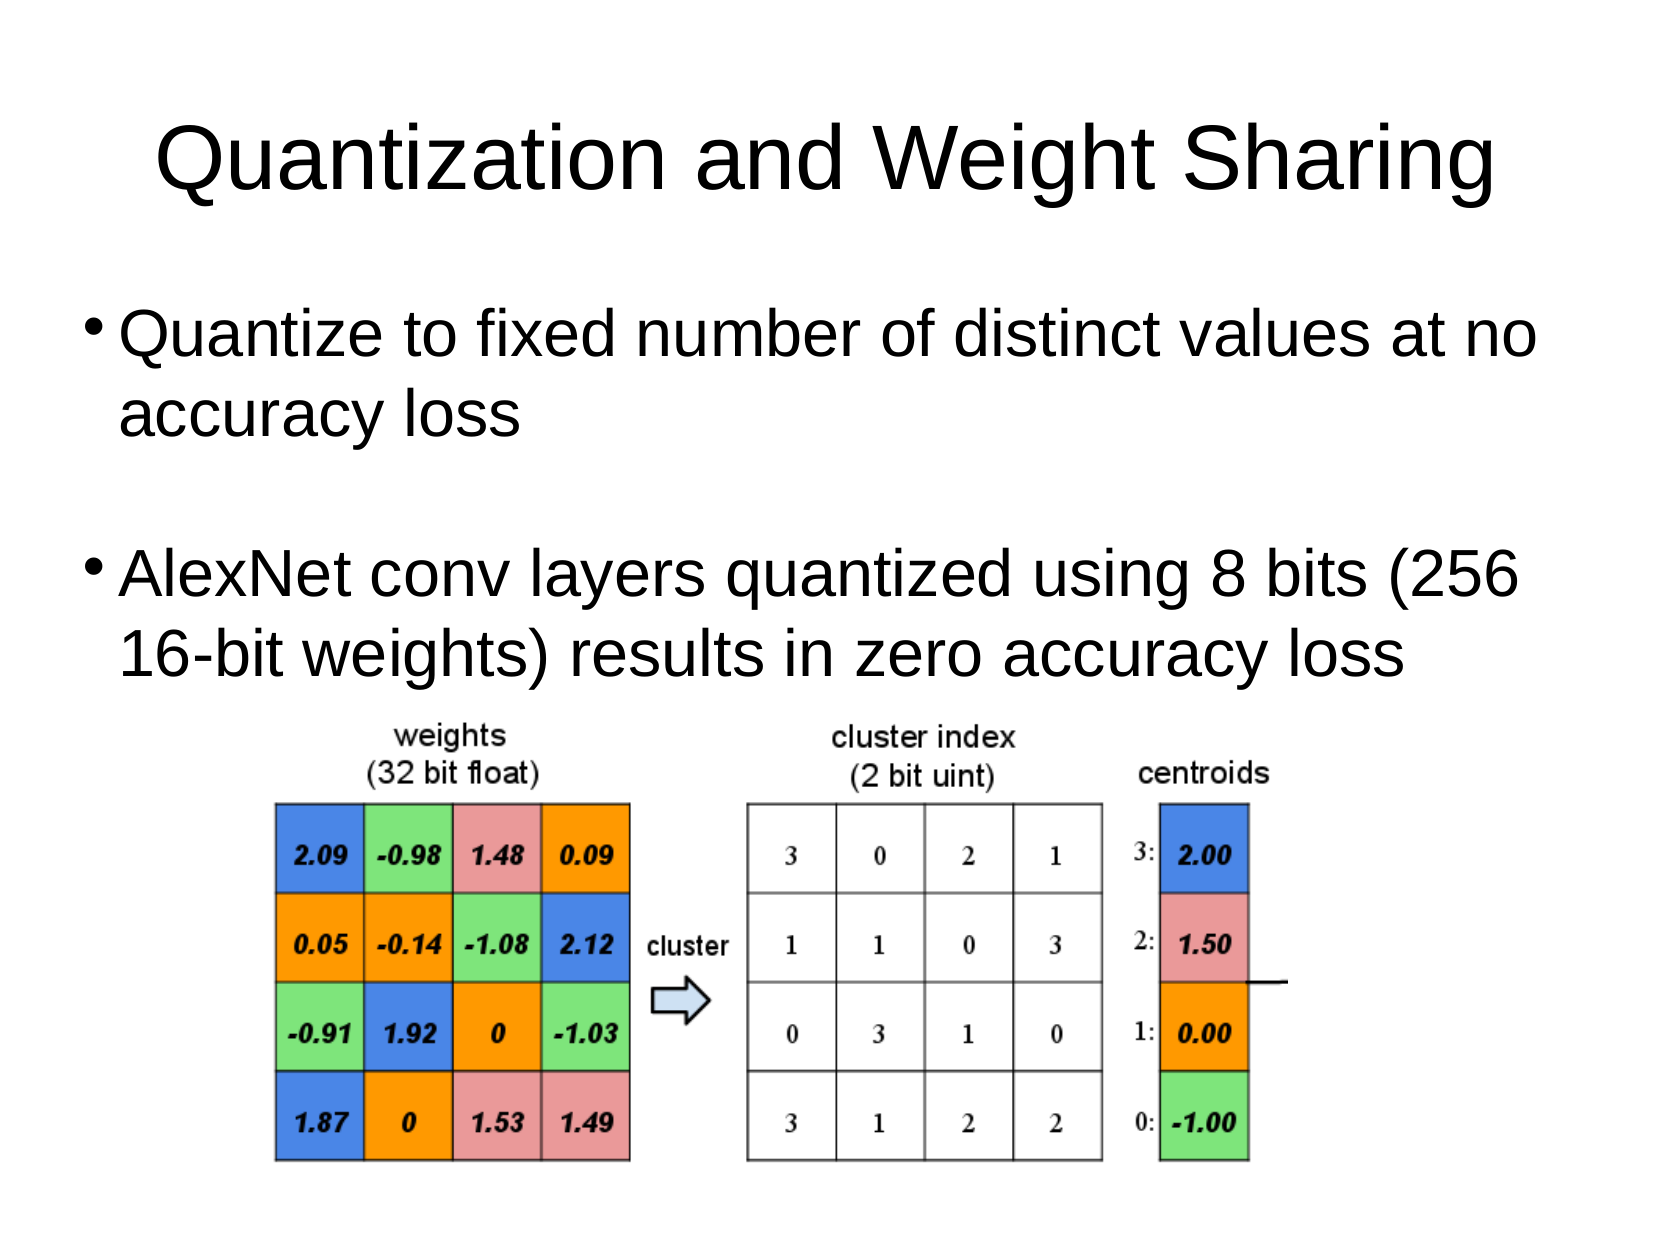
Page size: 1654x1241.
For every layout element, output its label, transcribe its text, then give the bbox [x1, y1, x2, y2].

picture [235, 701, 1288, 1182]
text_box Quantize to fixed number of distinct values at no accuracy loss AlexNet conv layers quantized using 8 bits (256 16-bit weights) results in zero accuracy loss [82, 290, 1571, 1010]
text_box Quantization and Weight Sharing [82, 49, 1571, 257]
